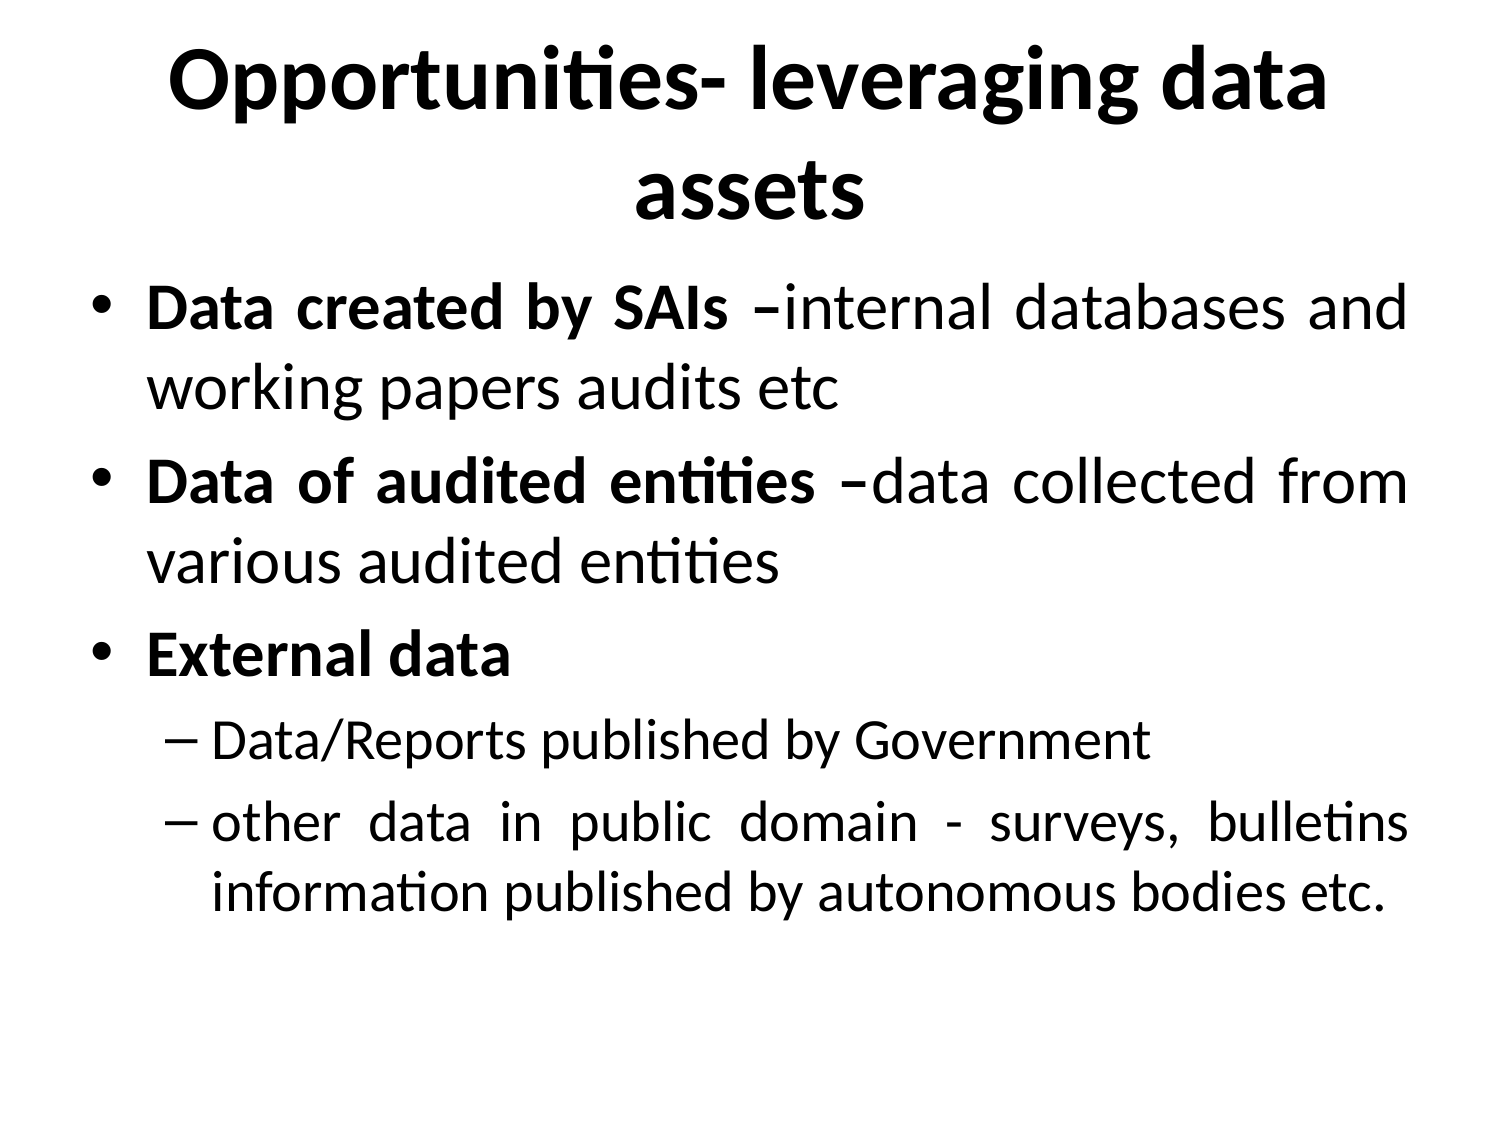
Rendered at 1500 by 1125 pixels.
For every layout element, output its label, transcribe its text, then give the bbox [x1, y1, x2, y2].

list Data created by SAIs –internal databases and working papers audits etc Data of audited entities –data collected from various audited entities External data Data/Reports published by Government other data in public domain - surveys, bulletins information published by autonomous bodies etc. [75, 255, 1425, 1043]
title Opportunities- leveraging data assets [75, 45, 1425, 211]
